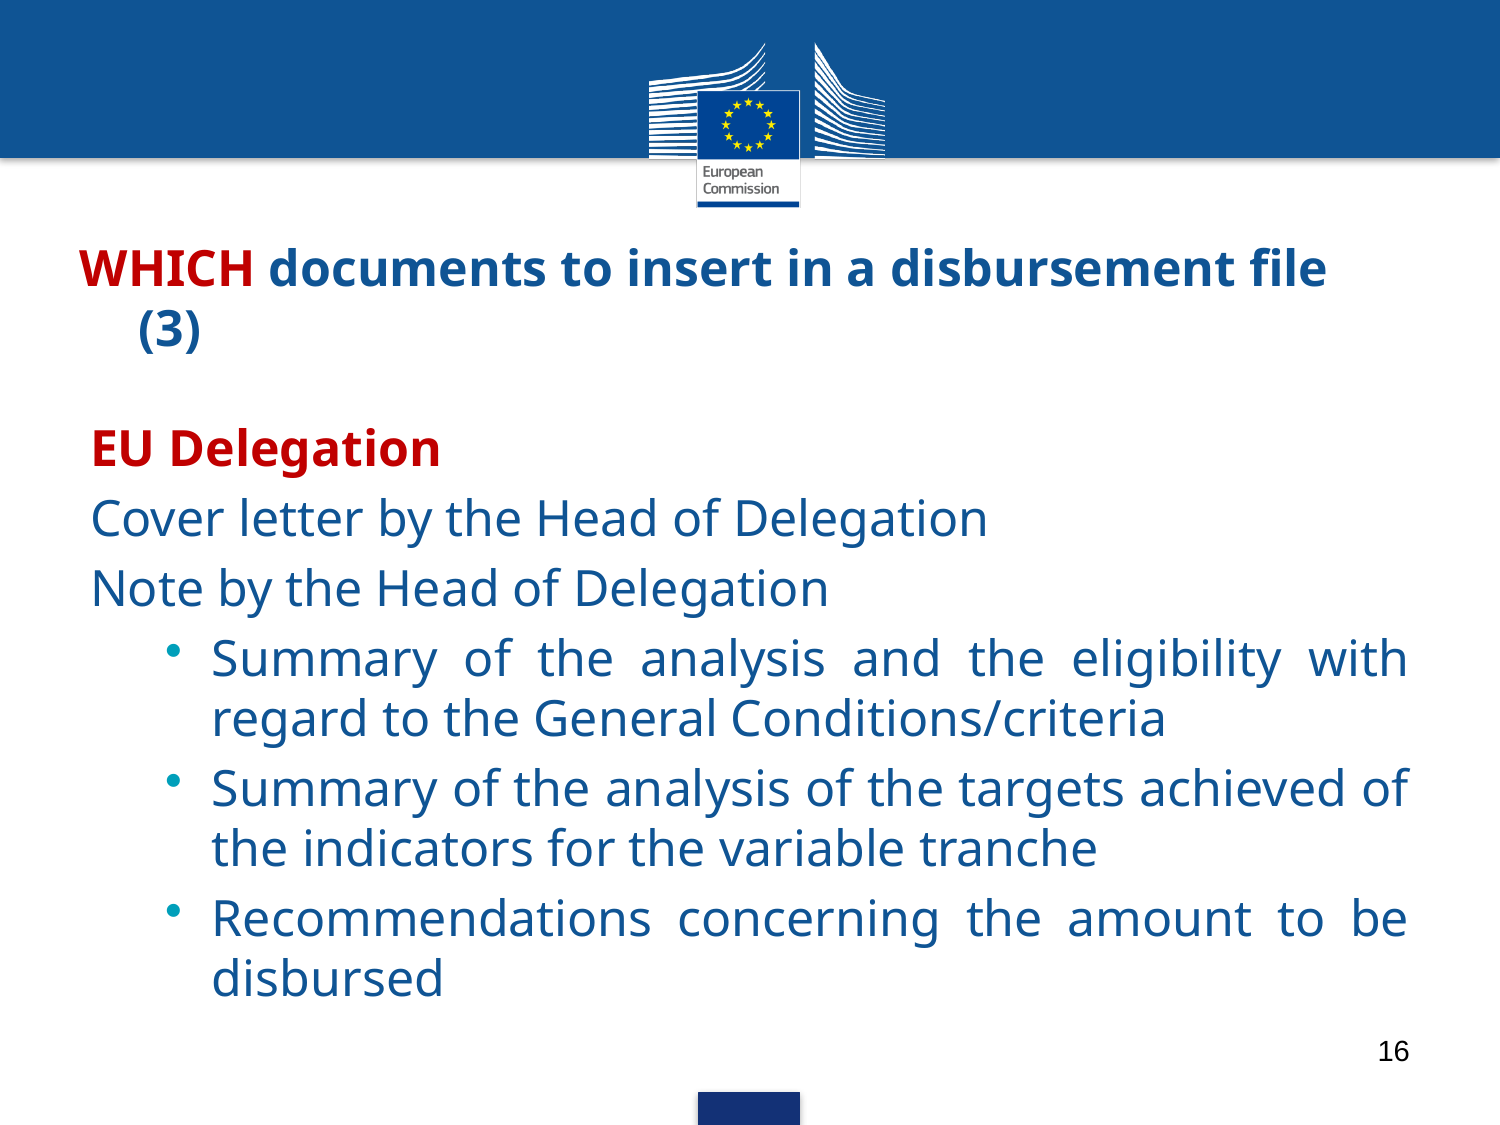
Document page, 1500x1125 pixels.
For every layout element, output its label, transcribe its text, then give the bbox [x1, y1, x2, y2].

list EU Delegation Cover letter by the Head of Delegation Note by the Head of Delegation Summary of the analysis and the eligibility with regard to the General Conditions/criteria Summary of the analysis of the targets achieved of the indicators for the variable tranche Recommendations concerning the amount to be disbursed [75, 408, 1425, 1059]
slide_number 16 [1074, 1024, 1425, 1103]
title WHICH documents to insert in a disbursement file (3) [64, 219, 1415, 374]
picture [649, 42, 885, 208]
